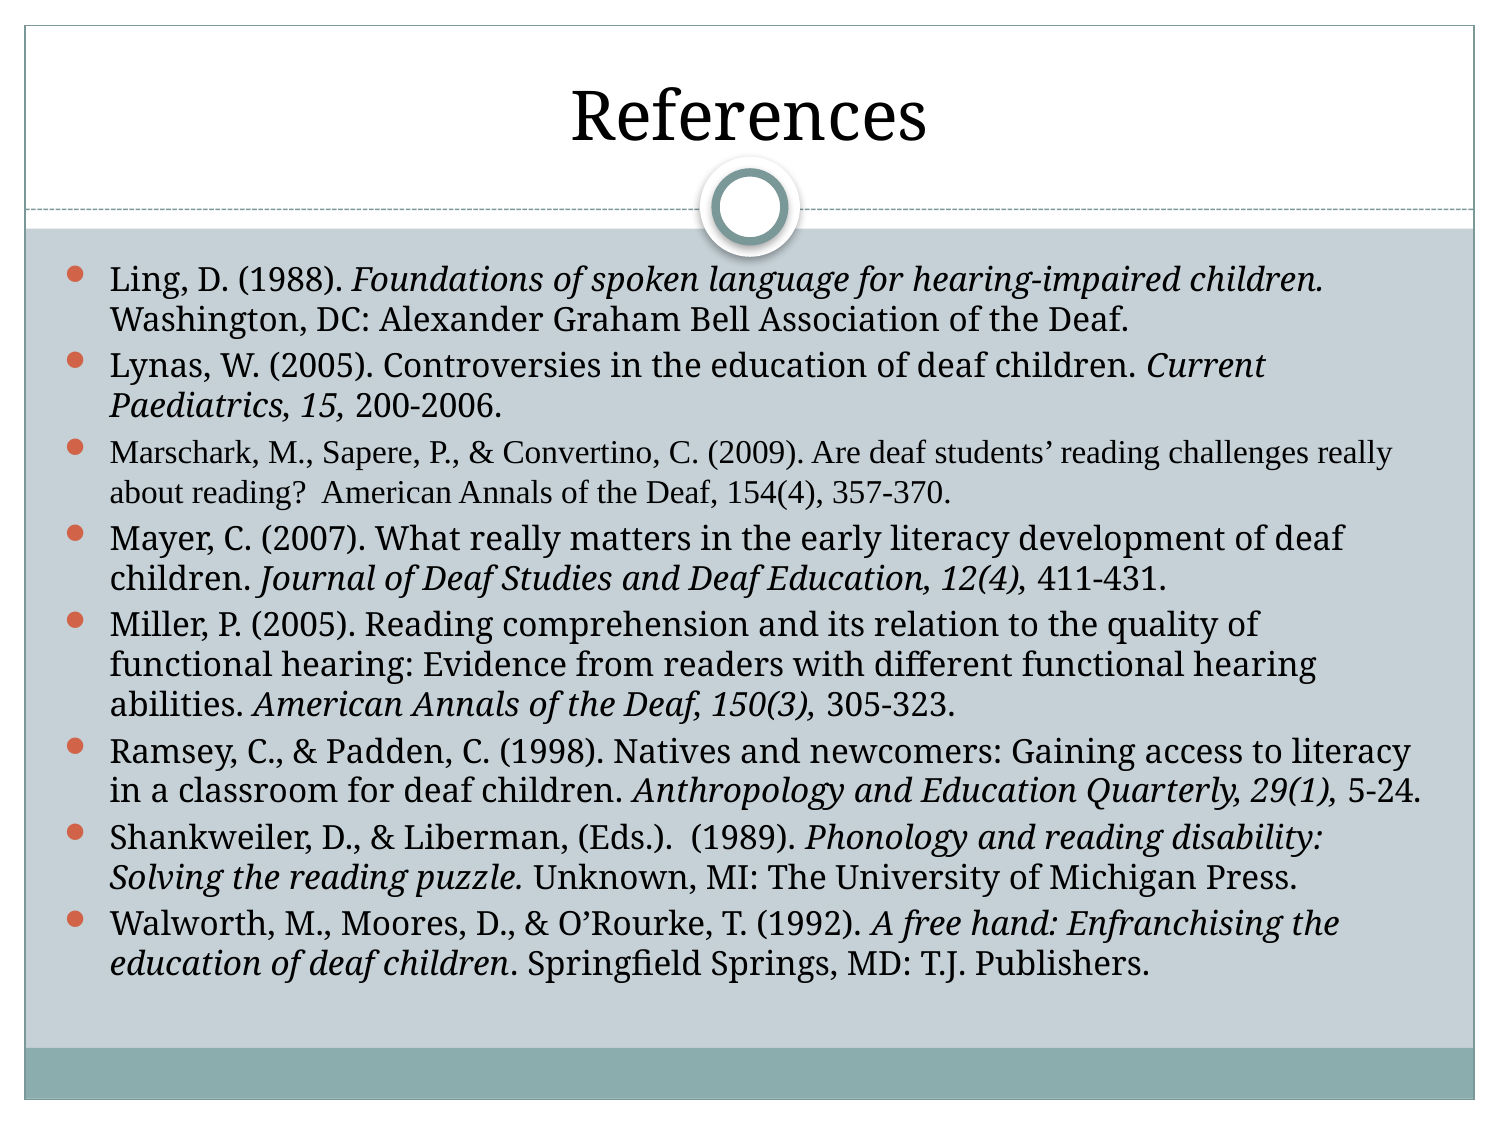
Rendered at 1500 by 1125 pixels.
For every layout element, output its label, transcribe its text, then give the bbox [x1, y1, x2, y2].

list Ling, D. (1988). Foundations of spoken language for hearing-impaired children. Washington, DC: Alexander Graham Bell Association of the Deaf. Lynas, W. (2005). Controversies in the education of deaf children. Current Paediatrics, 15, 200-2006. Marschark, M., Sapere, P., & Convertino, C. (2009). Are deaf students’ reading challenges really about reading? American Annals of the Deaf, 154(4), 357-370. Mayer, C. (2007). What really matters in the early literacy development of deaf children. Journal of Deaf Studies and Deaf Education, 12(4), 411-431. Miller, P. (2005). Reading comprehension and its relation to the quality of functional hearing: Evidence from readers with different functional hearing abilities. American Annals of the Deaf, 150(3), 305-323. Ramsey, C., & Padden, C. (1998). Natives and newcomers: Gaining access to literacy in a classroom for deaf children. Anthropology and Education Quarterly, 29(1), 5-24. Shankweiler, D., & Liberman, (Eds.). (1989). Phonology and reading disability: Solving the reading puzzle. Unknown, MI: The University of Michigan Press. Walworth, M., Moores, D., & O’Rourke, T. (1992). A free hand: Enfranchising the education of deaf children. Springfield Springs, MD: T.J. Publishers. [49, 250, 1445, 1001]
title References [49, 37, 1450, 163]
